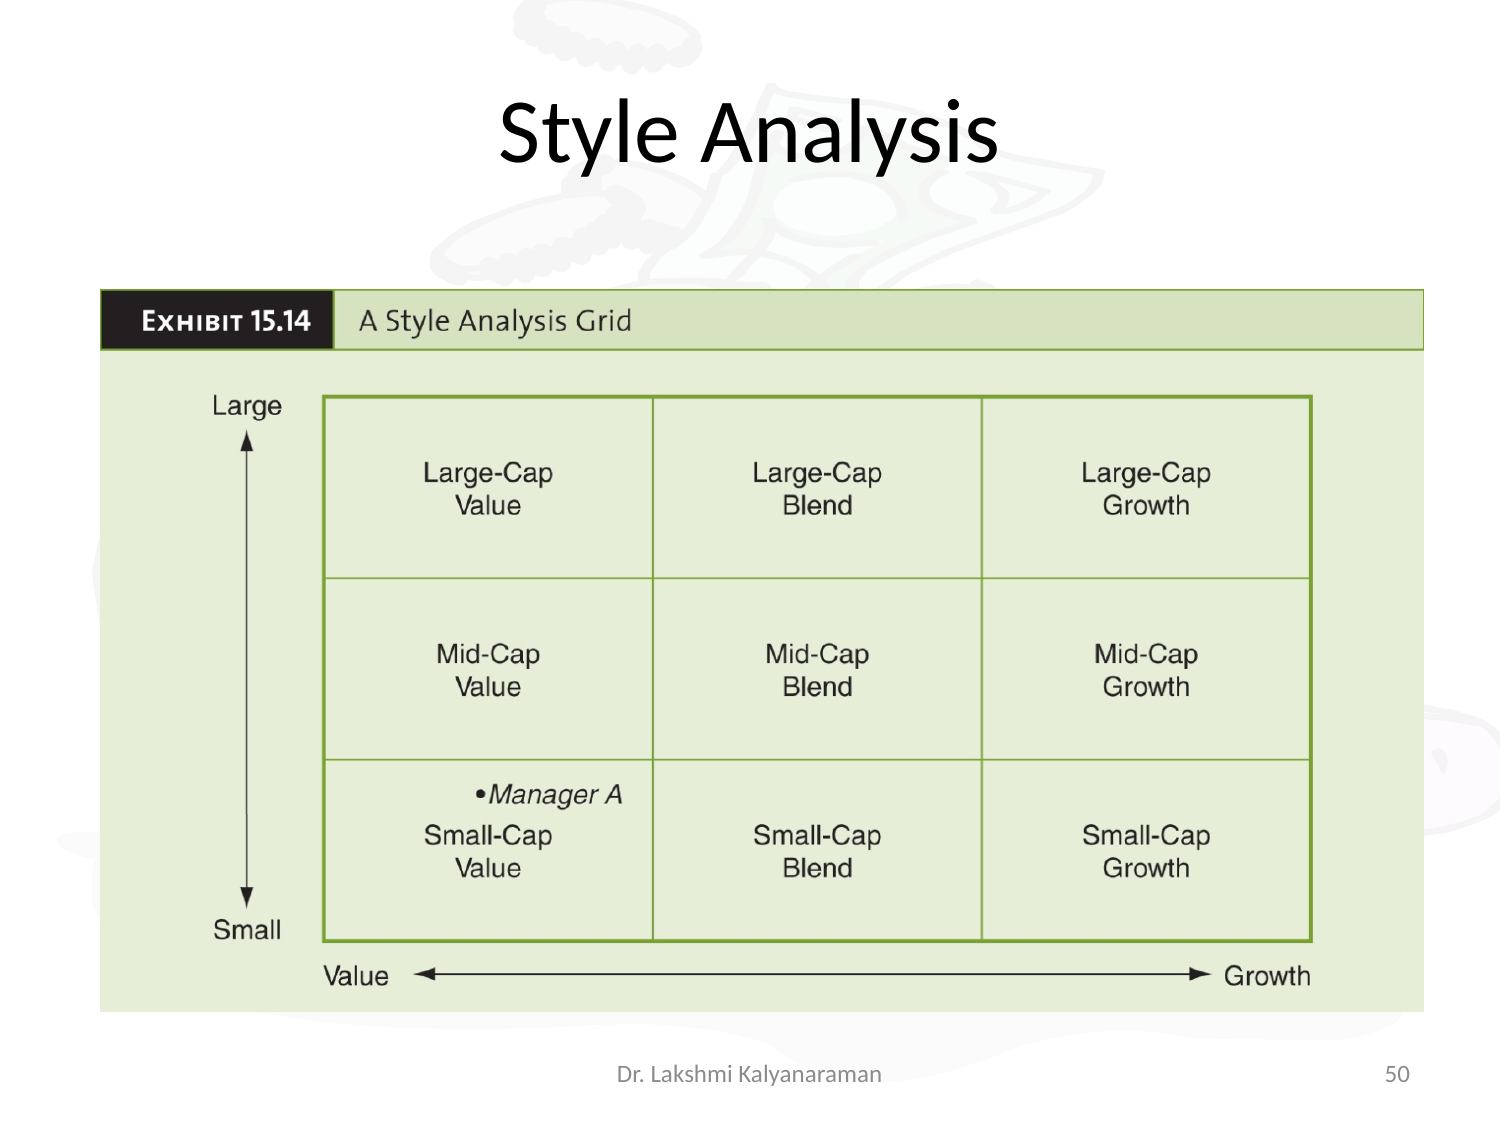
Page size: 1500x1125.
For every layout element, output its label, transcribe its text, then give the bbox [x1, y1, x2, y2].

slide_number 50 [1074, 1042, 1425, 1103]
title Style Analysis [0, 54, 1500, 197]
footer Dr. Lakshmi Kalyanaraman [512, 1042, 988, 1103]
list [100, 288, 1424, 1012]
